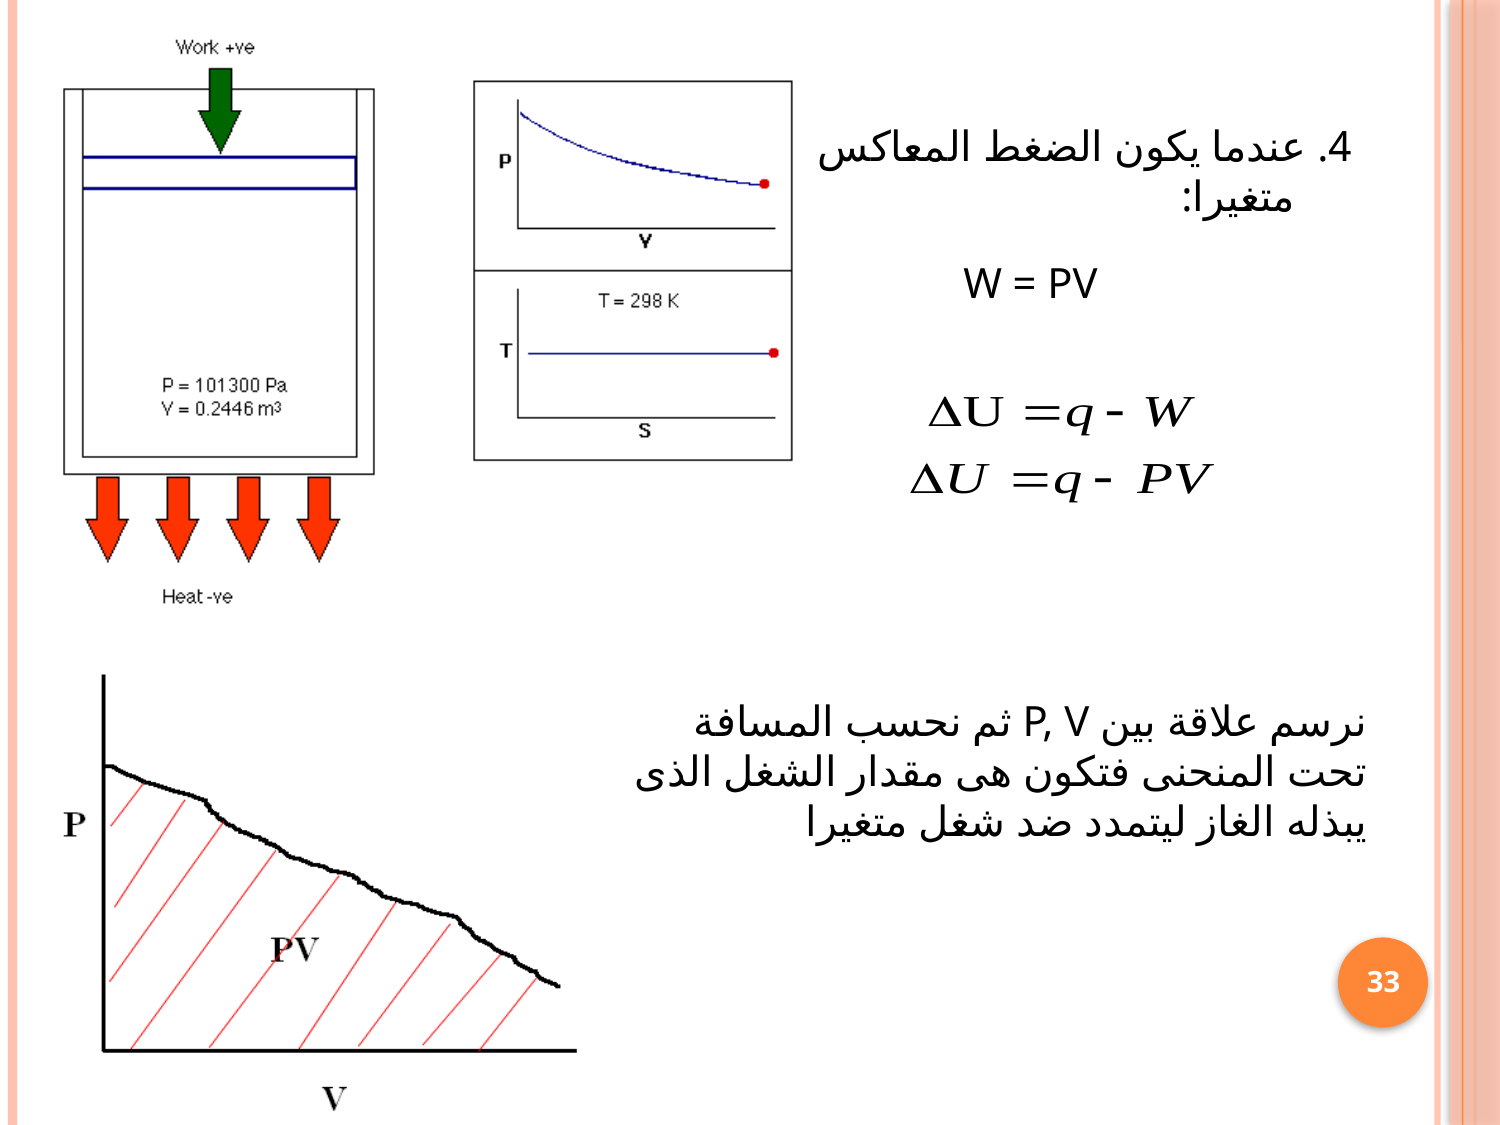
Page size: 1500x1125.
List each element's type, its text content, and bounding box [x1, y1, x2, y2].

text_box 4. عندما يكون الضغط المعاكس متغيرا: [802, 112, 1367, 328]
picture [61, 36, 796, 613]
picture [49, 661, 602, 1125]
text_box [899, 386, 1227, 514]
text_box W = PV [912, 249, 1113, 315]
slide_number 33 [1333, 940, 1434, 1027]
text_box نرسم علاقة بين P, V ثم نحسب المسافة تحت المنحنى فتكون هى مقدار الشغل الذى يبذله الغاز ليتمدد ضد شغل متغيرا [612, 687, 1382, 853]
